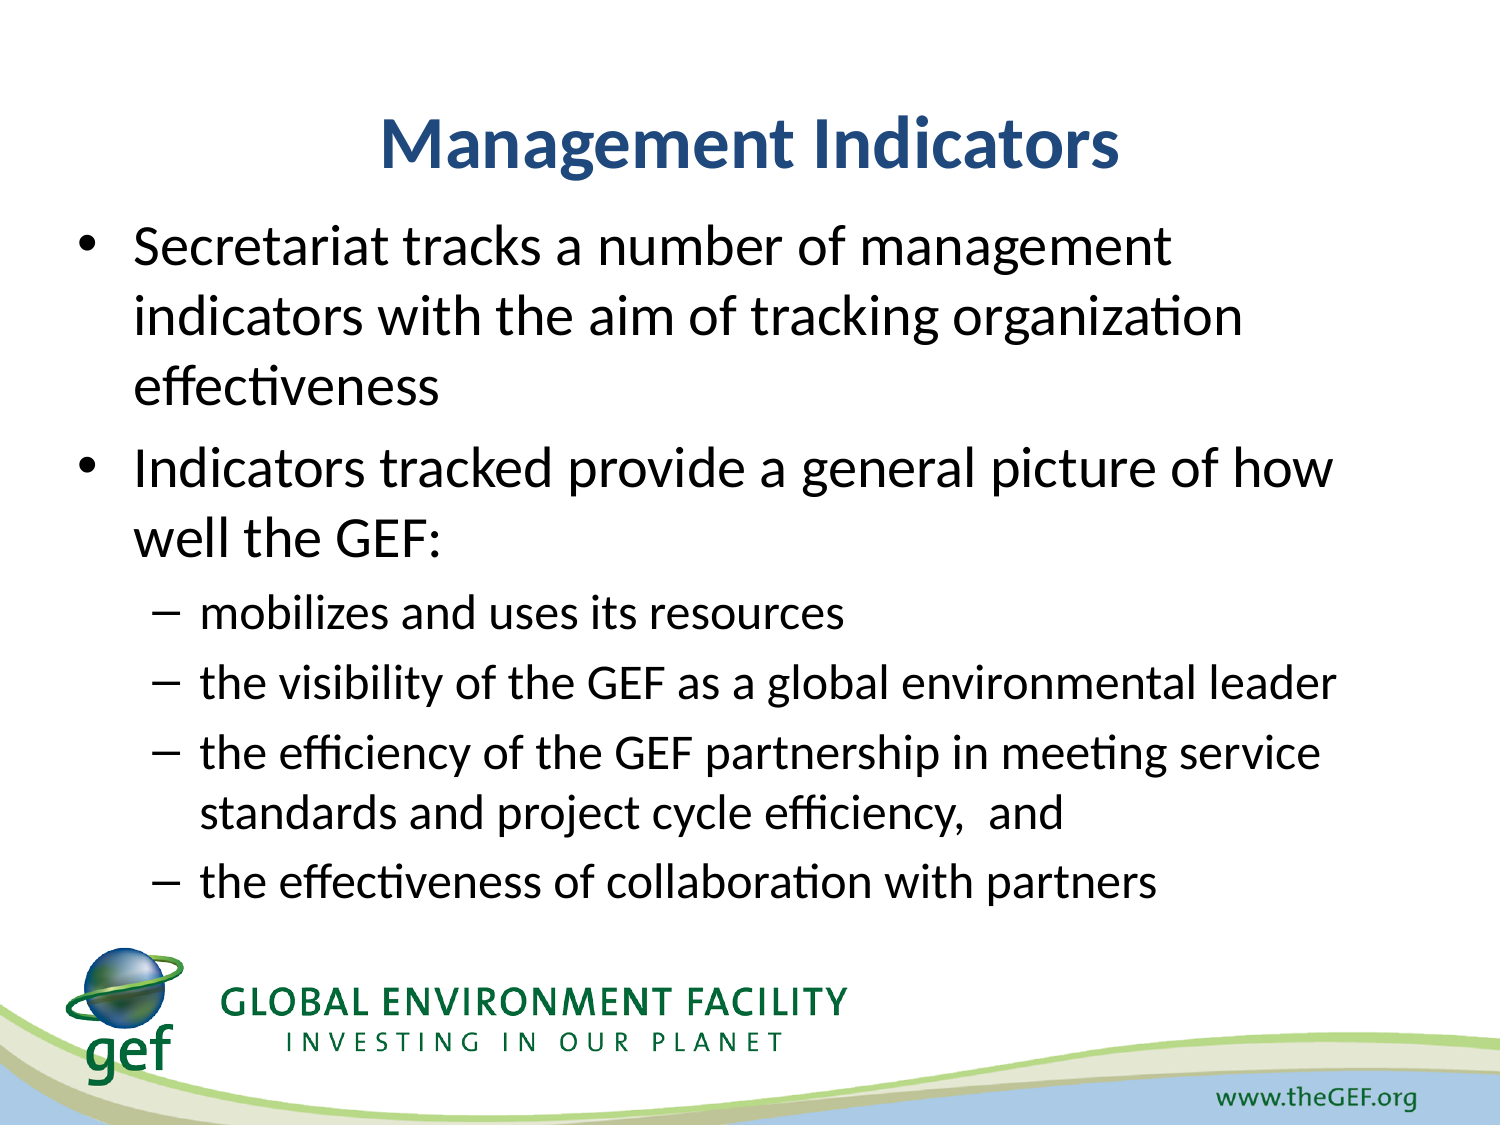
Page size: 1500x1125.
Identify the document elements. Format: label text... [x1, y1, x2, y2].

list Secretariat tracks a number of management indicators with the aim of tracking organization effectiveness Indicators tracked provide a general picture of how well the GEF: mobilizes and uses its resources the visibility of the GEF as a global environmental leader the efficiency of the GEF partnership in meeting service standards and project cycle efficiency, and the effectiveness of collaboration with partners [62, 199, 1413, 943]
title Management Indicators [74, 44, 1426, 233]
picture [0, 920, 1500, 1125]
